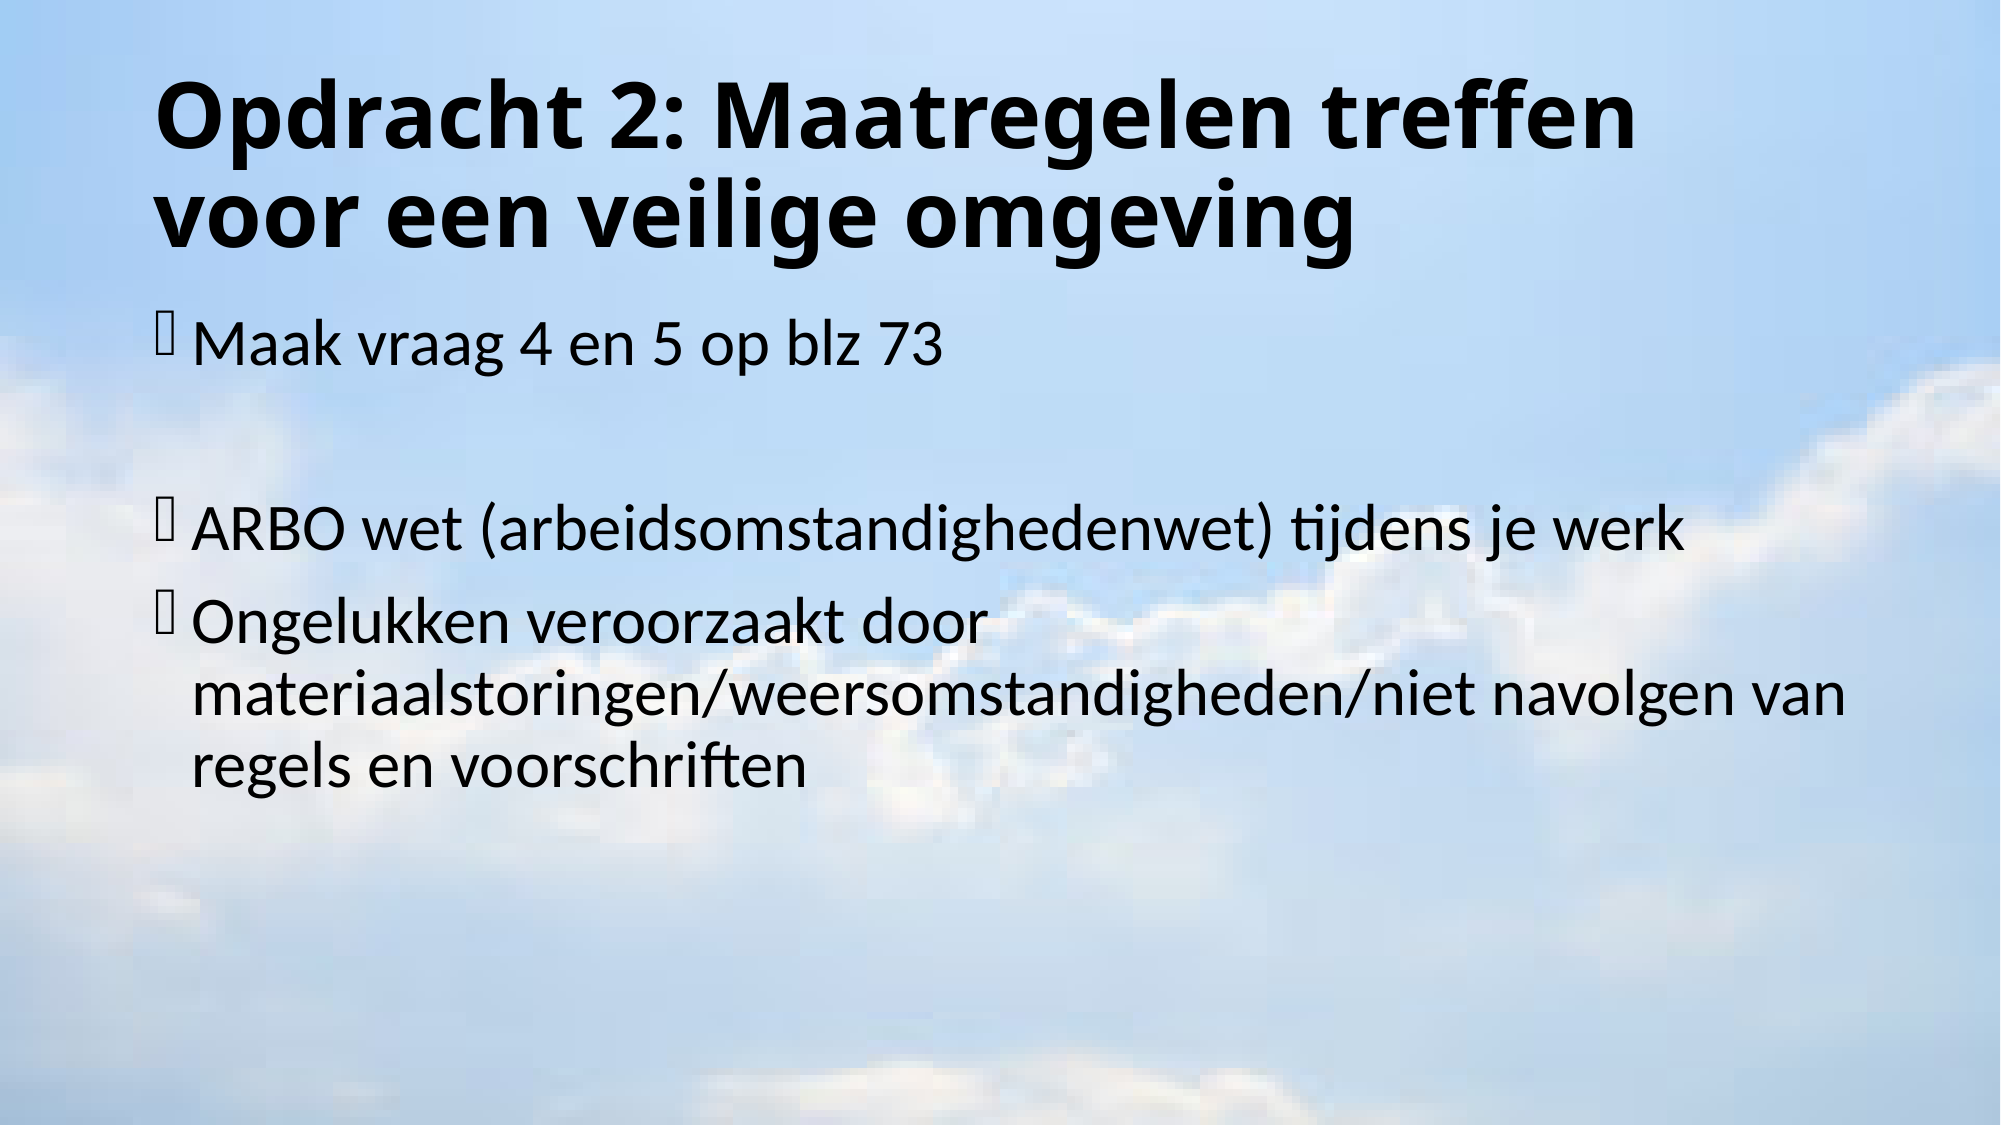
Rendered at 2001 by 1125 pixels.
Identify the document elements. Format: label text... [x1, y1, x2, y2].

title Opdracht 2: Maatregelen treffen voor een veilige omgeving [138, 60, 1864, 278]
picture [0, 0, 2001, 1125]
list Maak vraag 4 en 5 op blz 73 ARBO wet (arbeidsomstandighedenwet) tijdens je werk Ongelukken veroorzaakt door materiaalstoringen/weersomstandigheden/niet navolgen van regels en voorschriften [138, 299, 1864, 1014]
